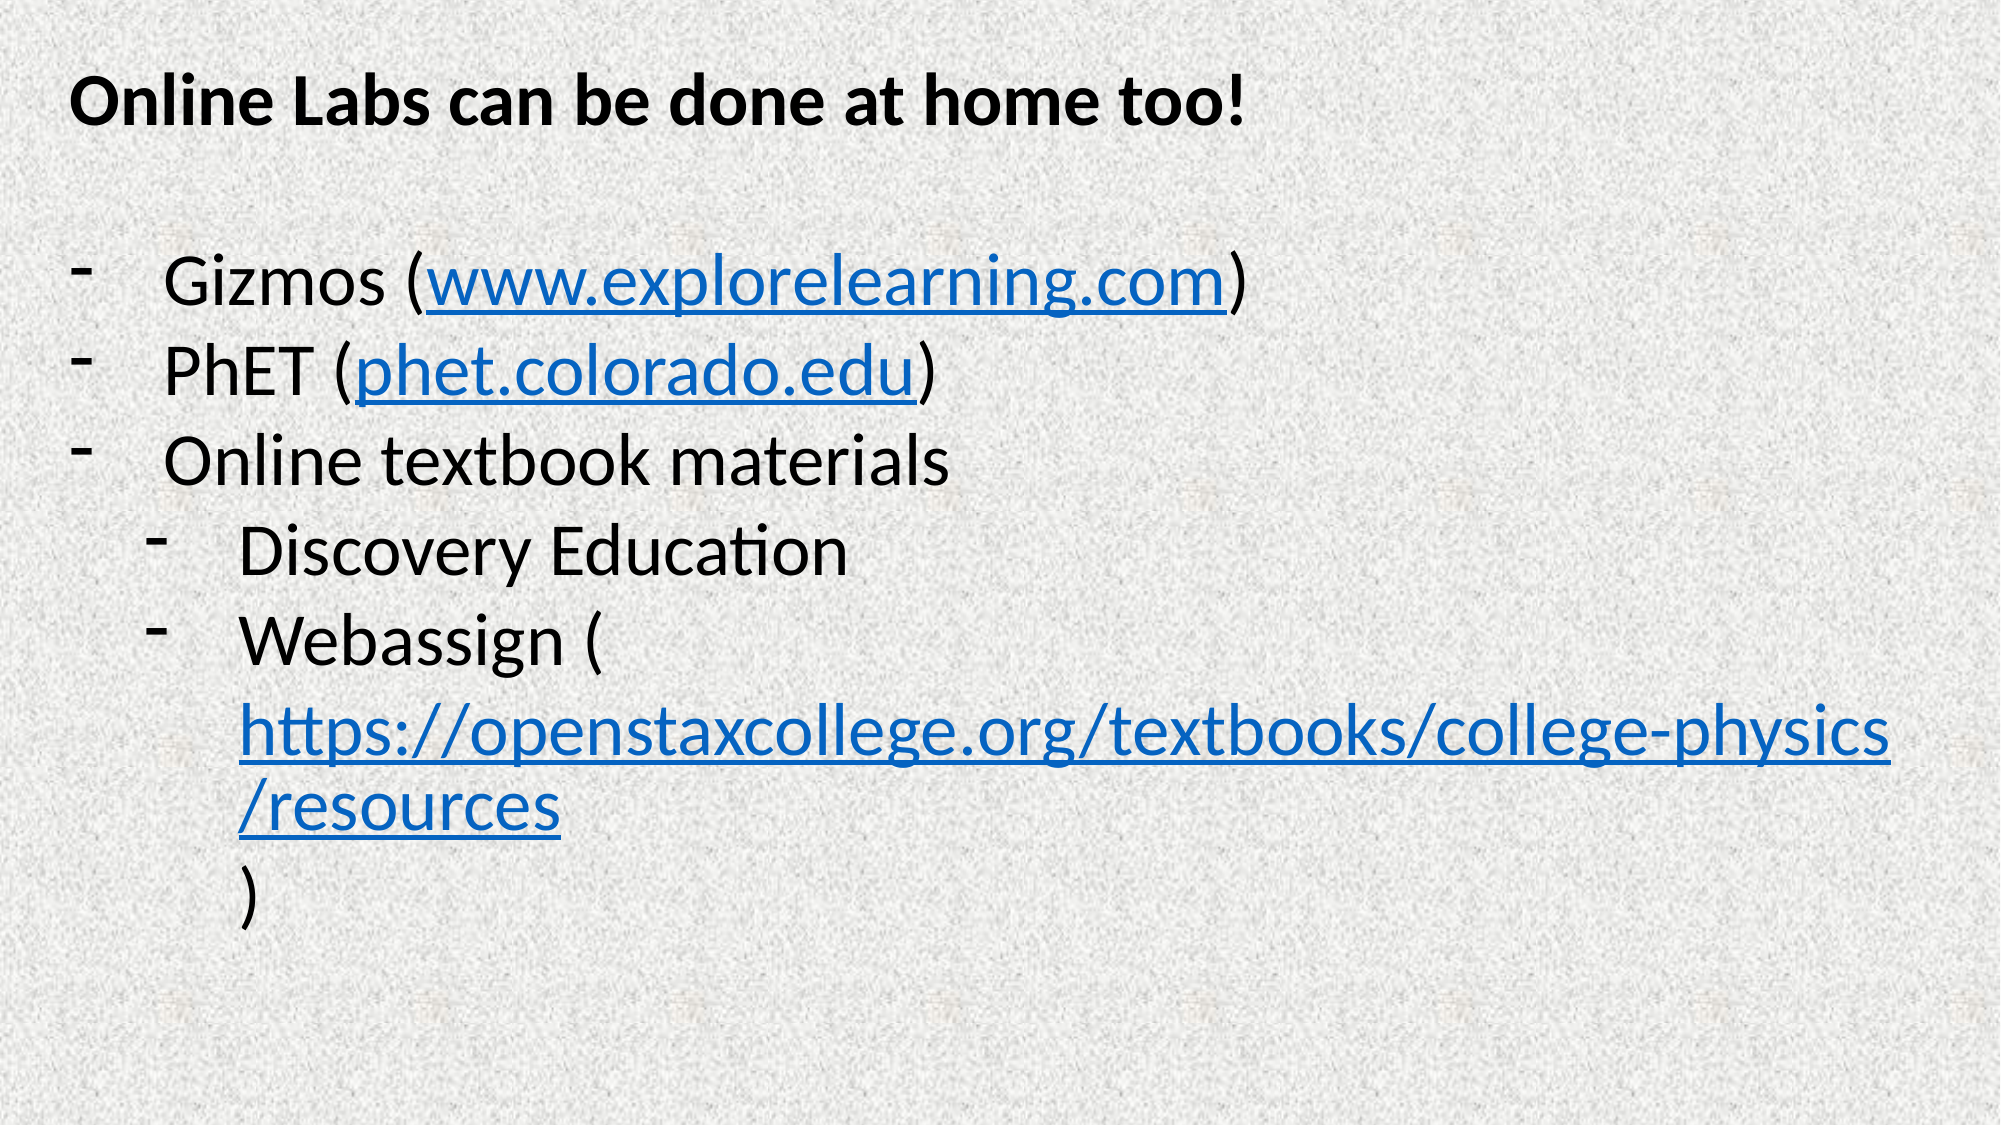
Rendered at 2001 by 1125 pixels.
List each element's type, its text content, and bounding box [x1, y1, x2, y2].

text_box Online Labs can be done at home too! Gizmos (www.explorelearning.com) PhET (phet.colorado.edu) Online textbook materials Discovery Education Webassign (https://openstaxcollege.org/textbooks/college-physics/resources) [55, 42, 1920, 958]
picture [0, 0, 2001, 1125]
